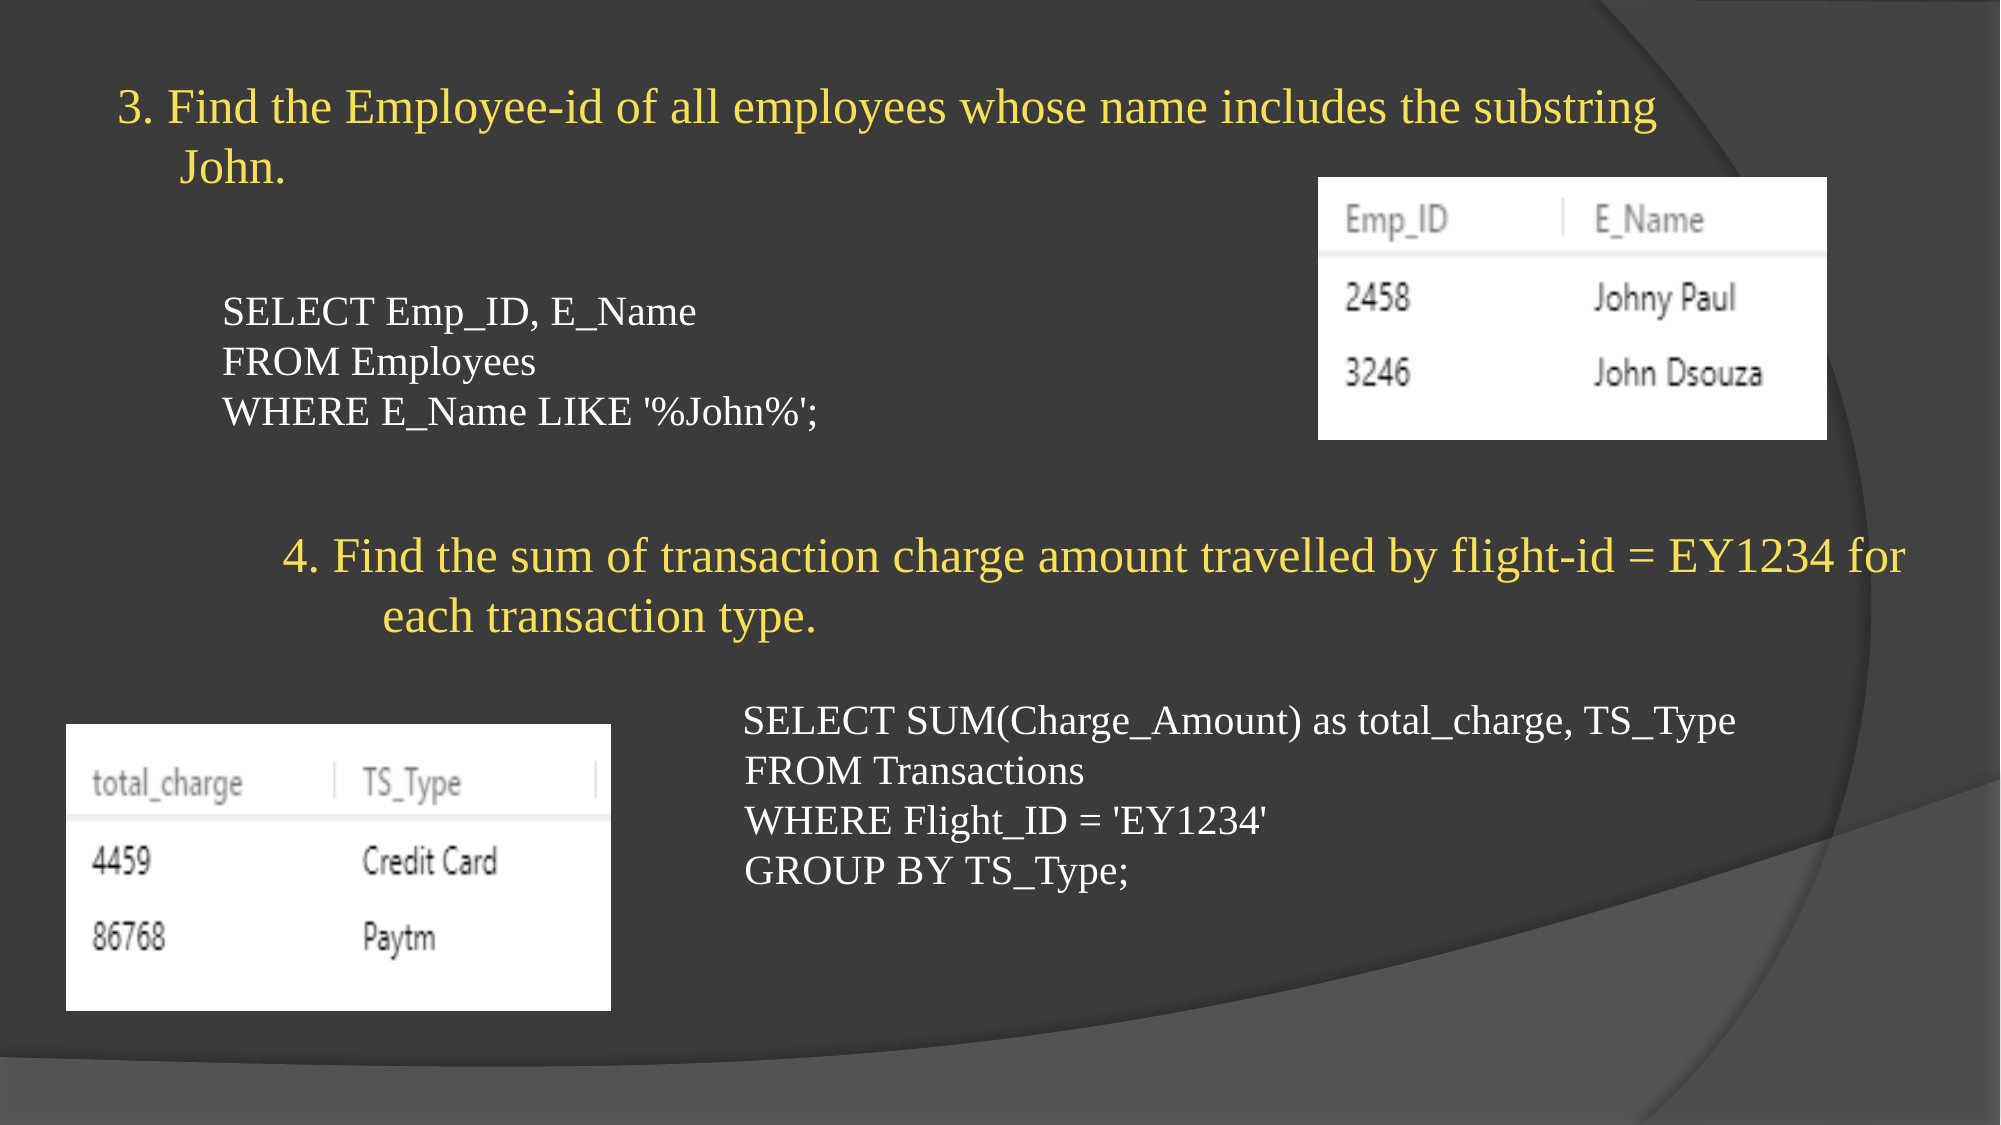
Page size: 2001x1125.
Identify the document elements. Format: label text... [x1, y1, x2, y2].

text_box 4. Find the sum of transaction charge amount travelled by flight-id = EY1234 for each transaction type. SELECT SUM(Charge_Amount) as total_charge, TS_Type FROM Transactions WHERE Flight_ID = 'EY1234' GROUP BY TS_Type; [267, 515, 1981, 951]
text_box 3. Find the Employee-id of all employees whose name includes the substring John. SELECT Emp_ID, E_Name FROM Employees WHERE E_Name LIKE '%John%'; [102, 66, 1898, 487]
picture [66, 724, 611, 1011]
picture [1318, 176, 1828, 440]
